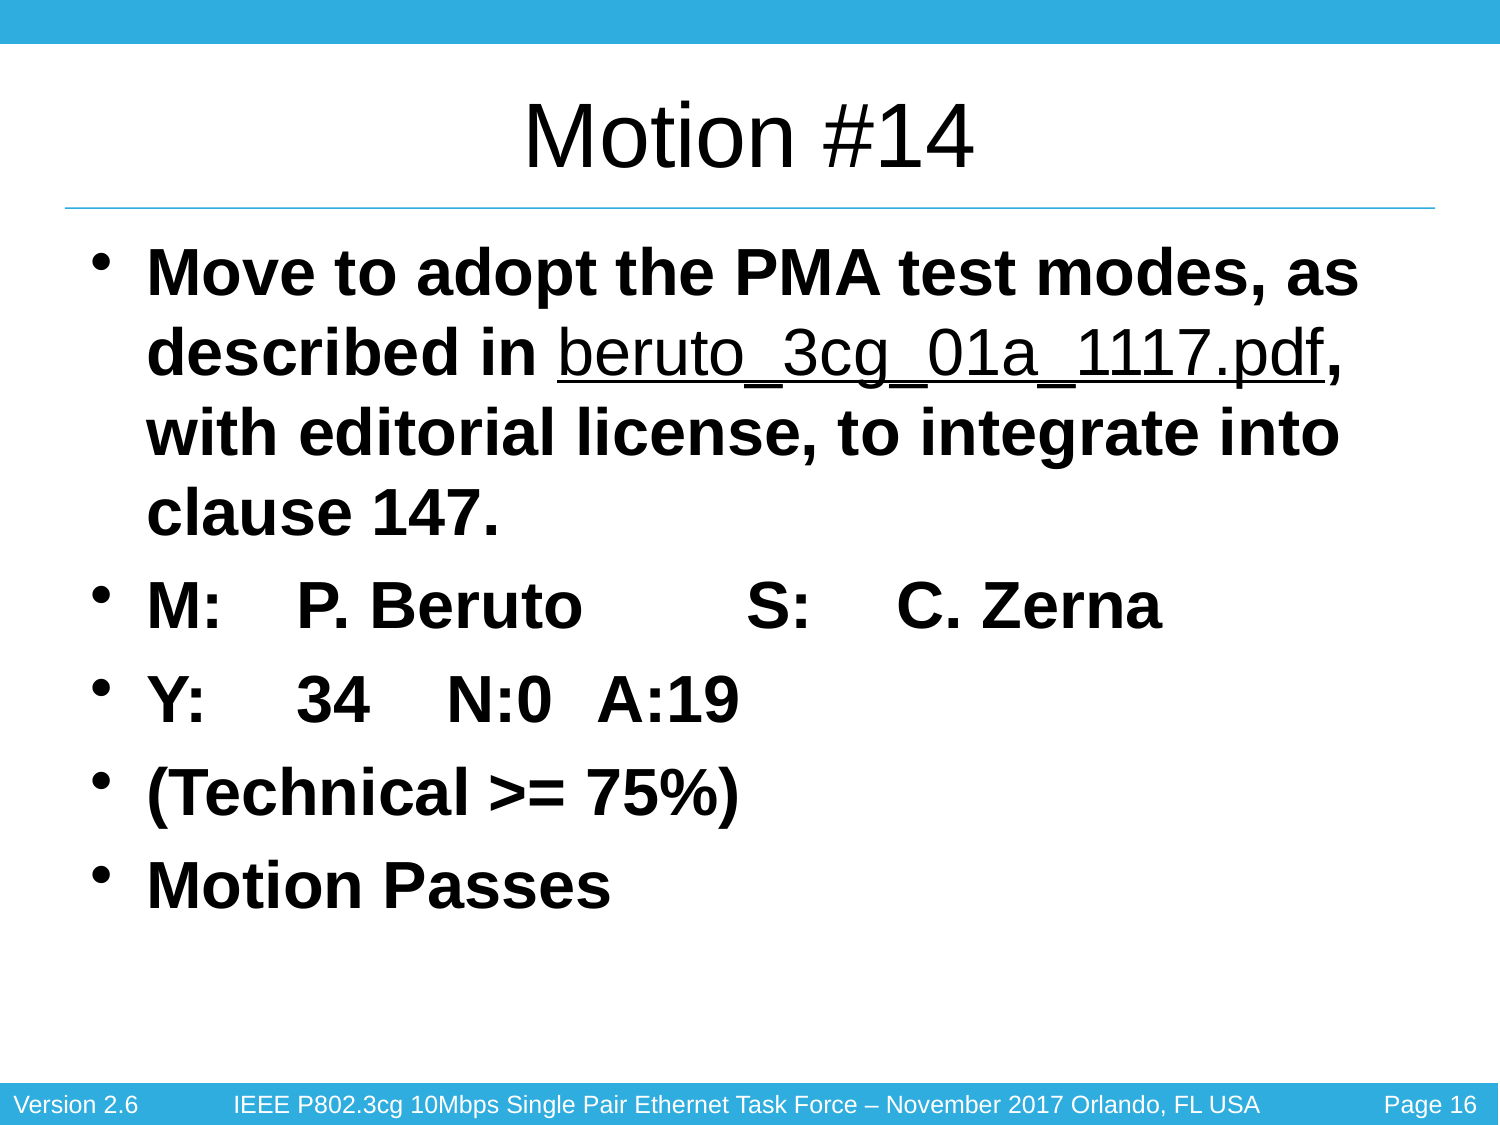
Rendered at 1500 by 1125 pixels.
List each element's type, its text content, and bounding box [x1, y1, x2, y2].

title Motion #14 [74, 66, 1426, 197]
list Move to adopt the PMA test modes, as described in beruto_3cg_01a_1117.pdf, with editorial license, to integrate into clause 147. M: P. Beruto S: C. Zerna Y: 34 N:0 A:19 (Technical >= 75%) Motion Passes [74, 221, 1426, 965]
